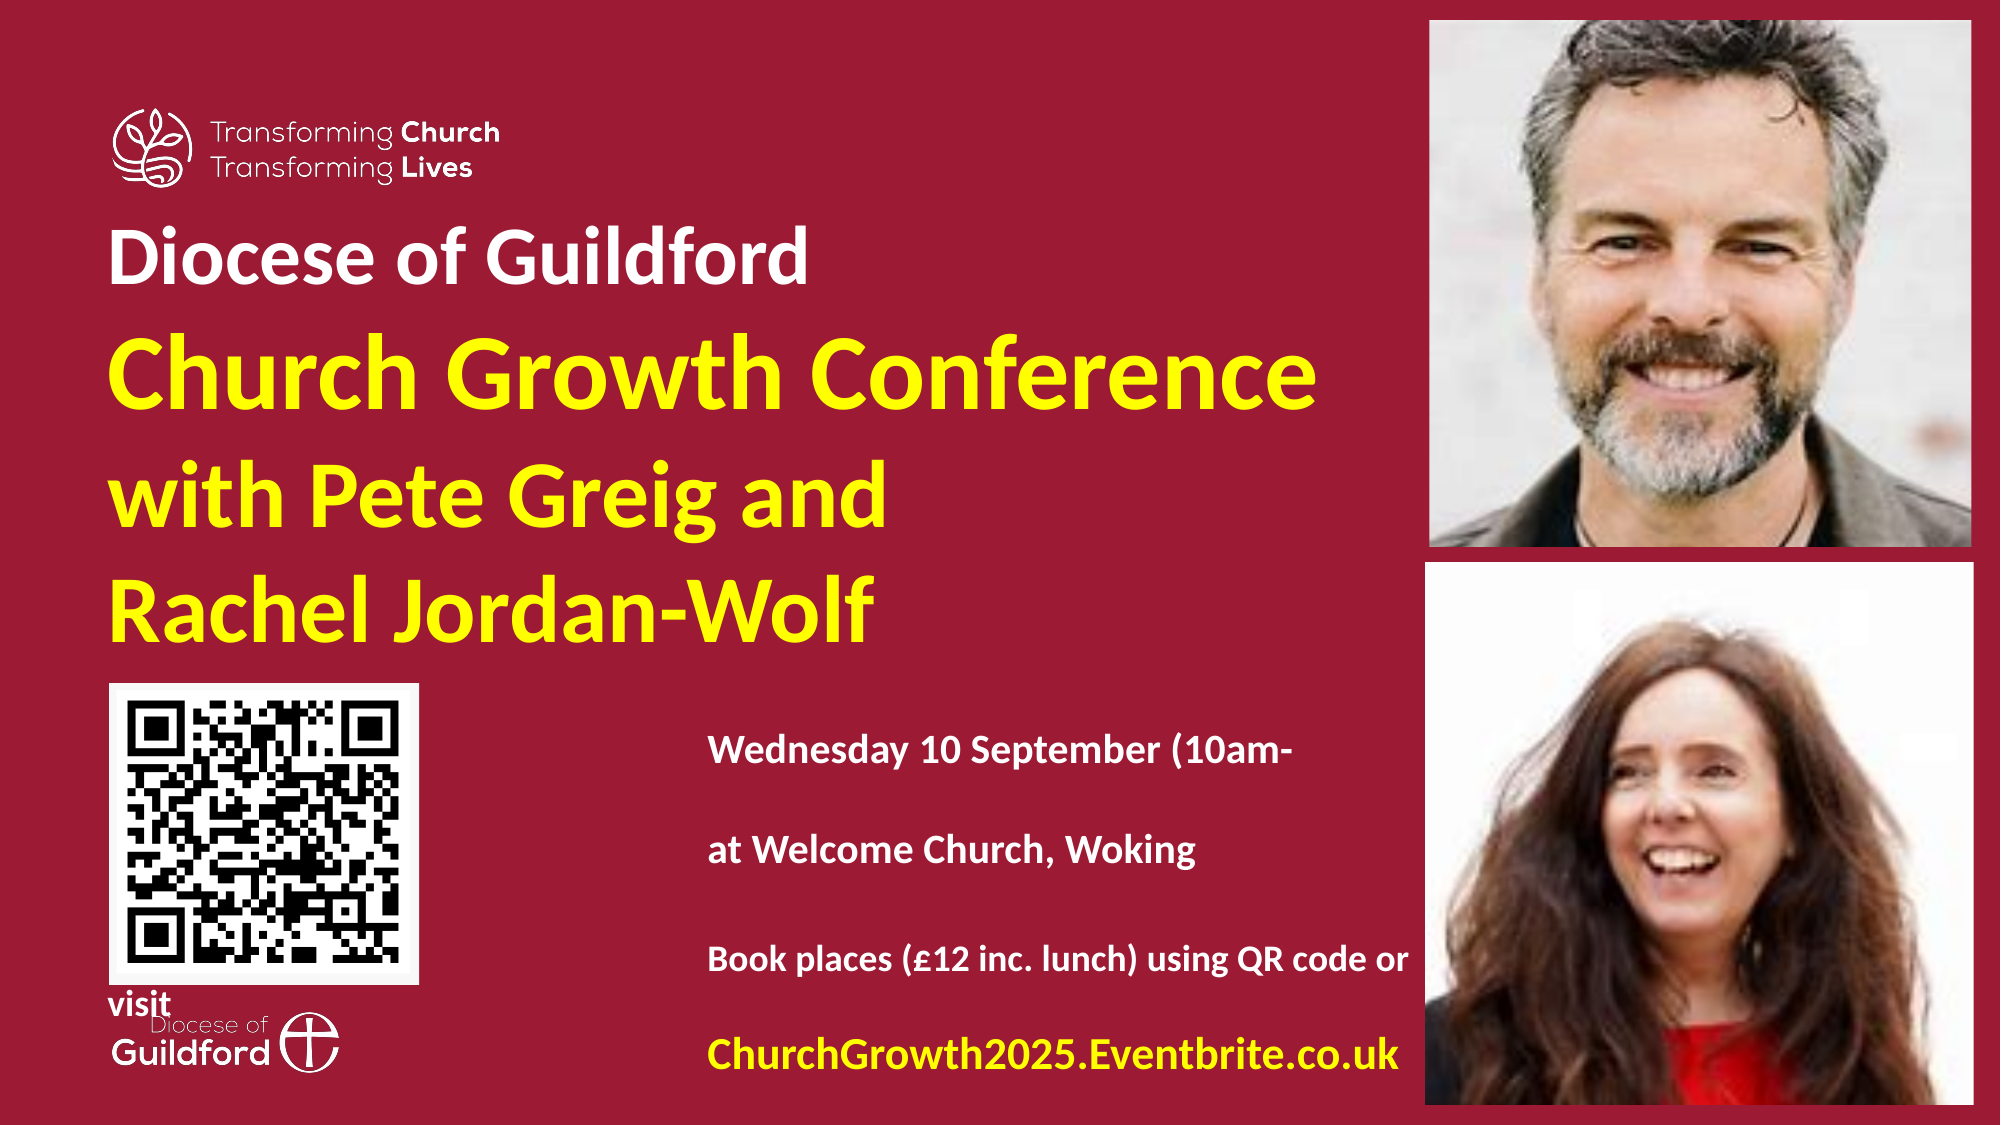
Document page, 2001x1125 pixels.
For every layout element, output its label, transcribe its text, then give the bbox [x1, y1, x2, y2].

picture [108, 682, 420, 985]
picture [1429, 20, 1972, 547]
list Diocese of Guildford Church Growth Conference with Pete Greig and Rachel Jordan-Wolf Wednesday 10 September (10am-3.30pm) at Welcome Church, Woking Book places (£12 inc. lunch) using QR code or visit ChurchGrowth2025.Eventbrite.co.uk [92, 194, 1430, 1125]
picture [112, 108, 499, 188]
picture [1424, 562, 1974, 1105]
